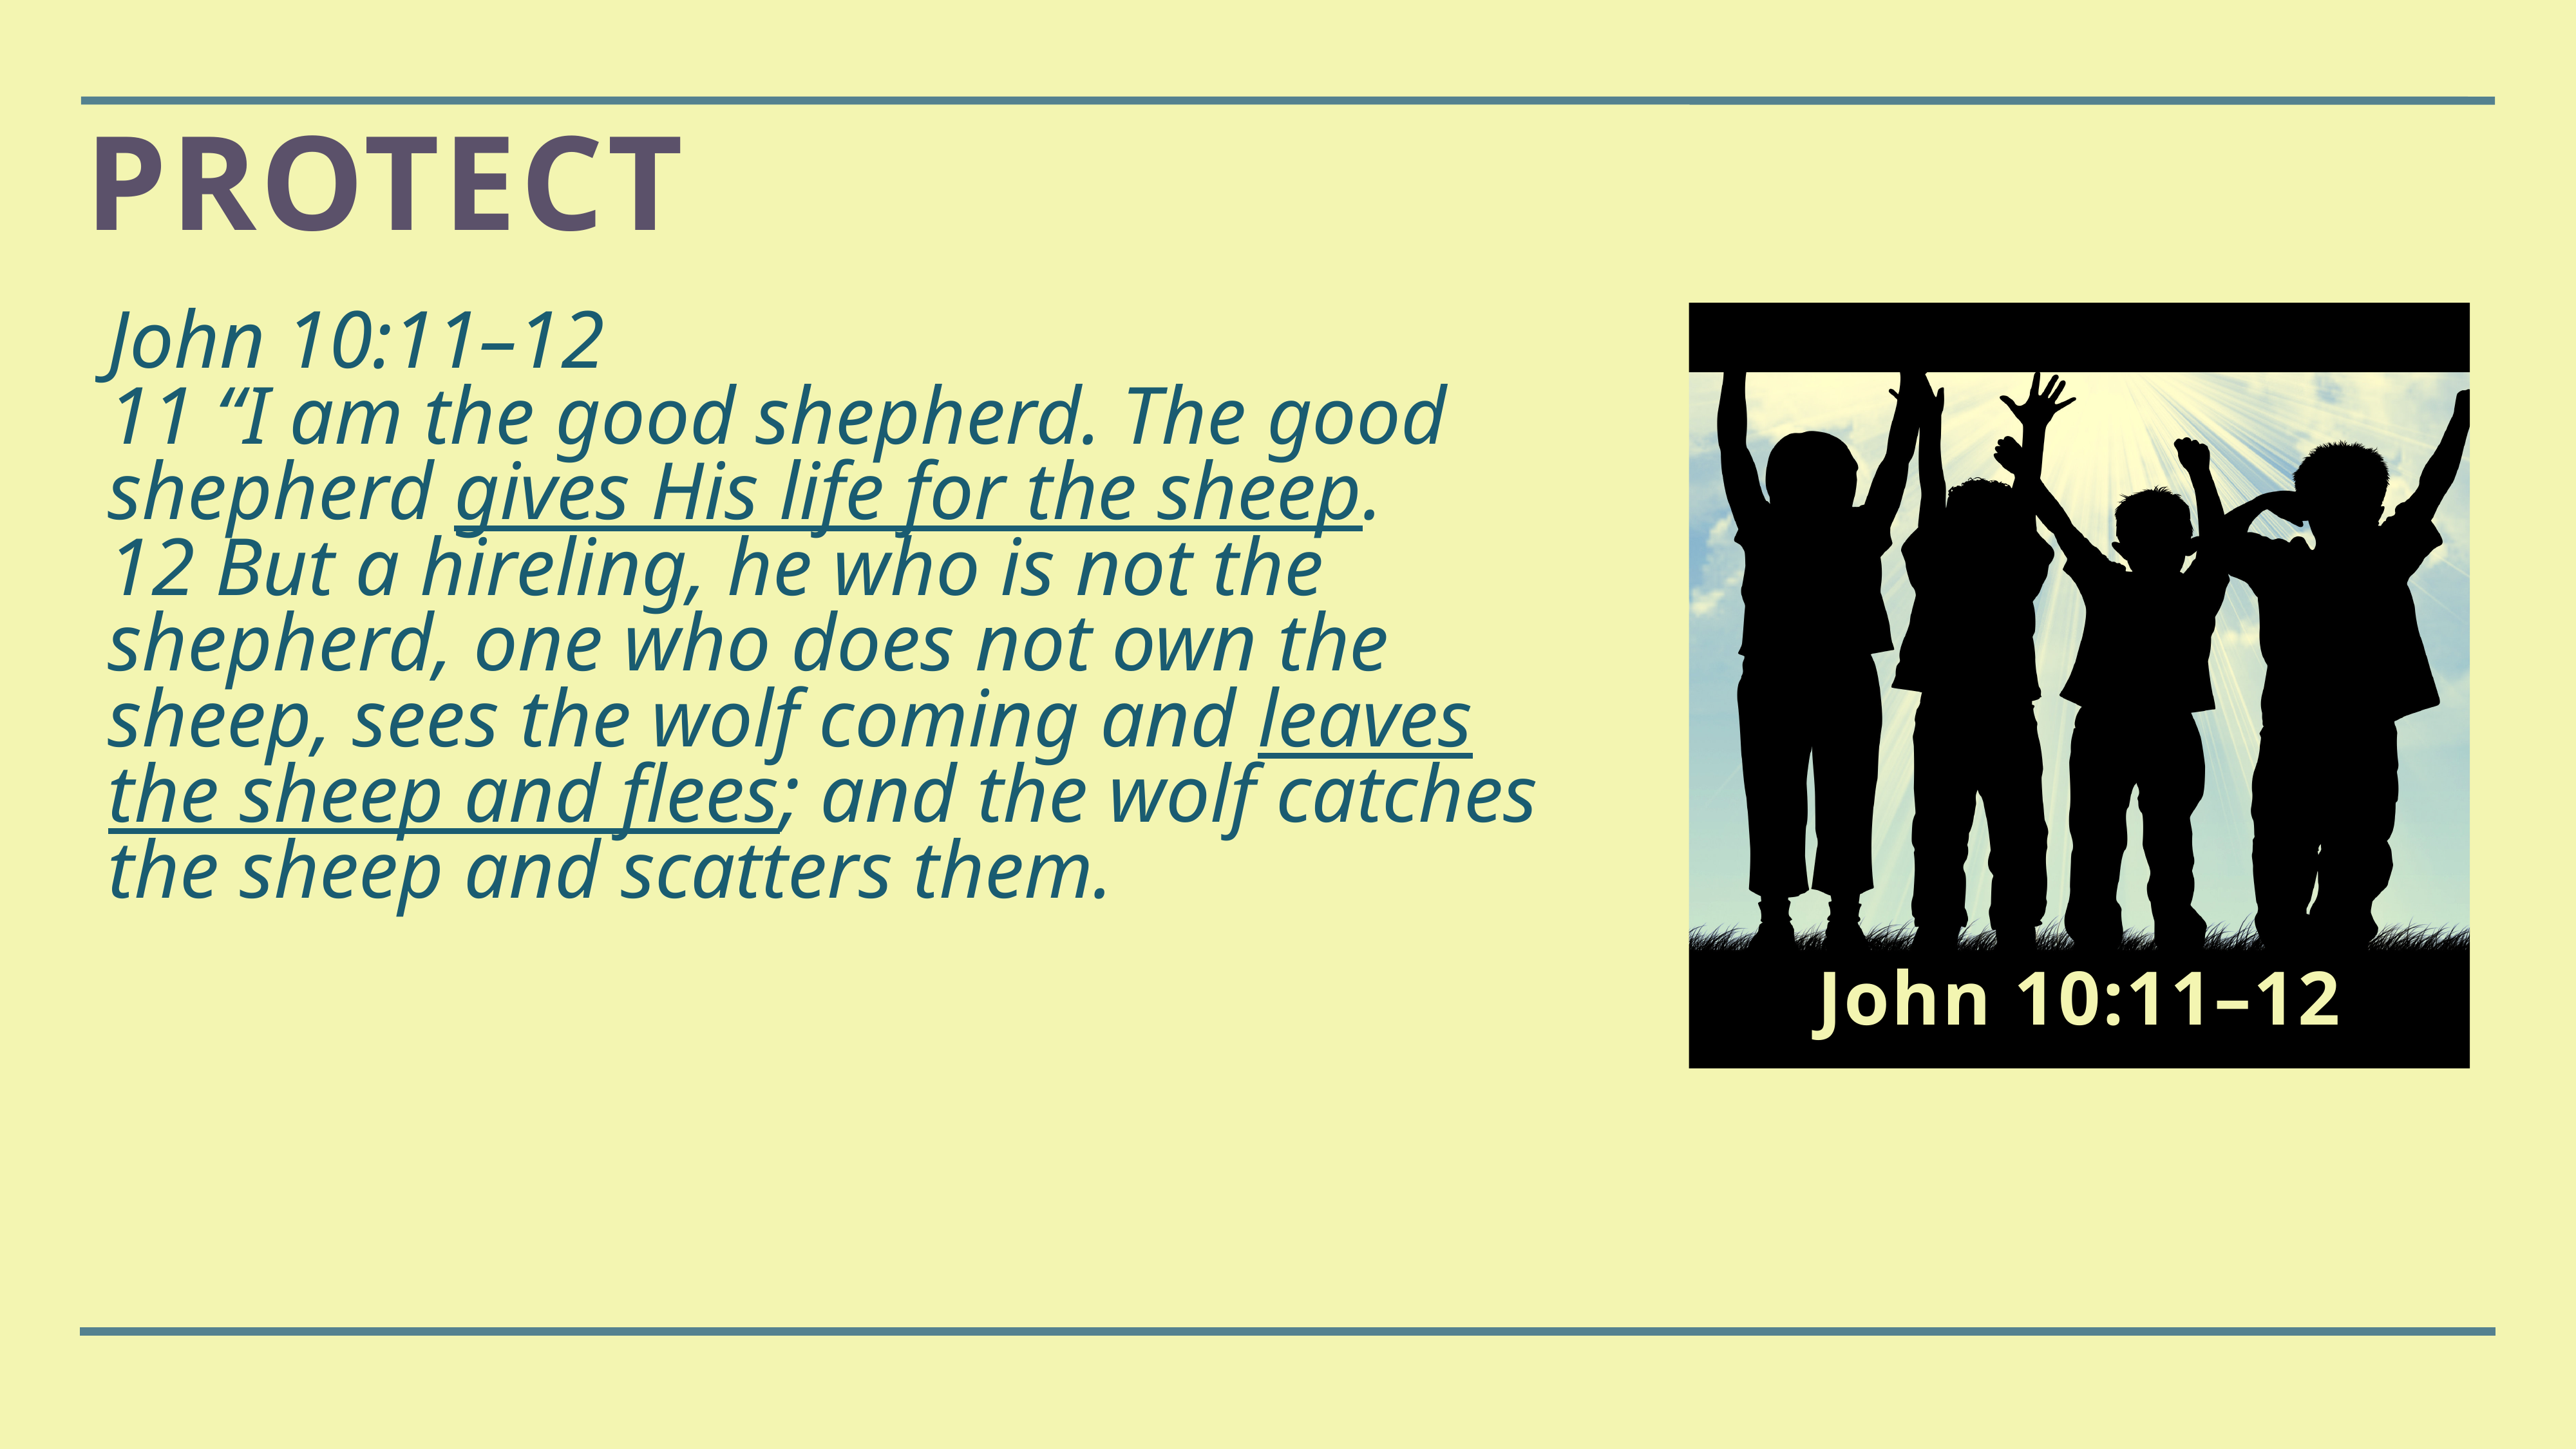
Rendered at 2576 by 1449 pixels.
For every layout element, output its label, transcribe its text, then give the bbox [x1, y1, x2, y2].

picture [1689, 302, 2470, 1068]
list John 10:11–12 11 “I am the good shepherd. The good shepherd gives His life for the sheep. 12 But a hireling, he who is not the shepherd, one who does not own the sheep, sees the wolf coming and leaves the sheep and flees; and the wolf catches the sheep and scatters them. [102, 301, 1604, 1130]
title Protect [79, 77, 2316, 265]
